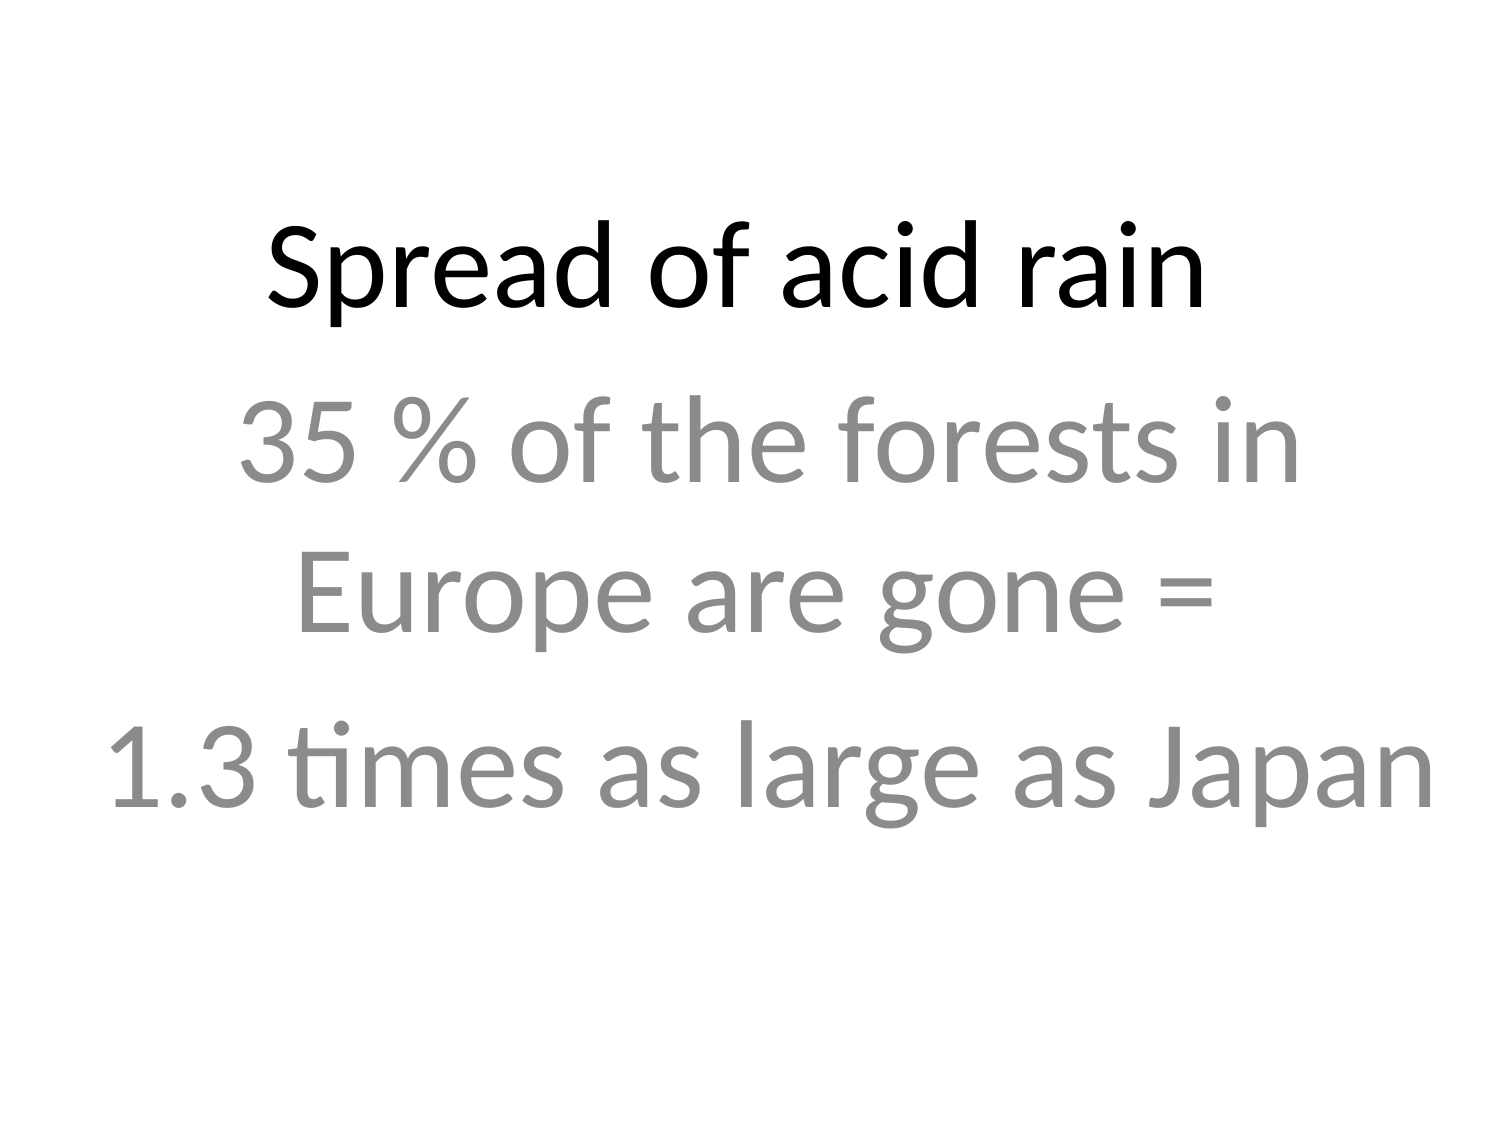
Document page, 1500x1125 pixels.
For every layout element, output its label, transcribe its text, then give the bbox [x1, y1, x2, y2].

subtitle 35 % of the forests in Europe are gone = 1.3 times as large as Japan [41, 349, 1500, 906]
title Spread of acid rain [100, 137, 1376, 349]
